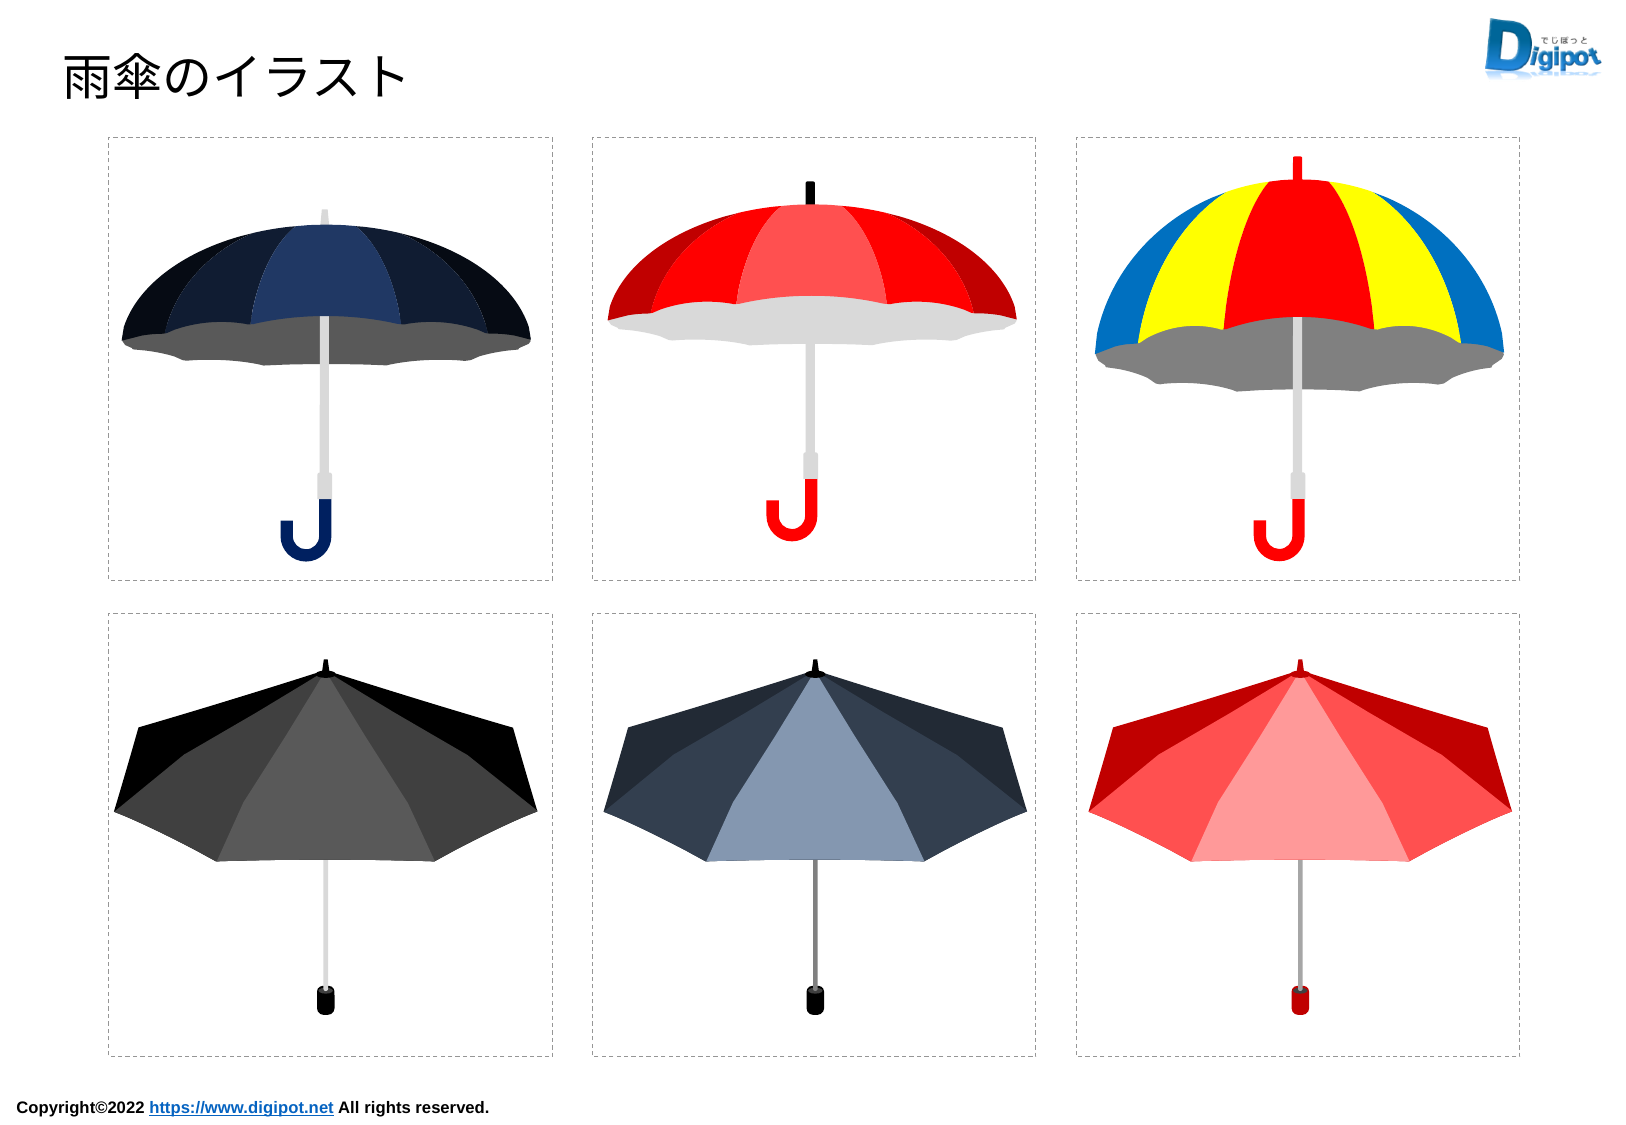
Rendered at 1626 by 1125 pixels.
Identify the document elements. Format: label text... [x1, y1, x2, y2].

text_box 雨傘のイラスト [47, 38, 427, 113]
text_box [1094, 156, 1505, 562]
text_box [607, 181, 1017, 542]
picture [1485, 18, 1602, 82]
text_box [121, 209, 531, 562]
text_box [113, 659, 538, 1015]
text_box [603, 659, 1028, 1015]
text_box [1088, 659, 1513, 1015]
